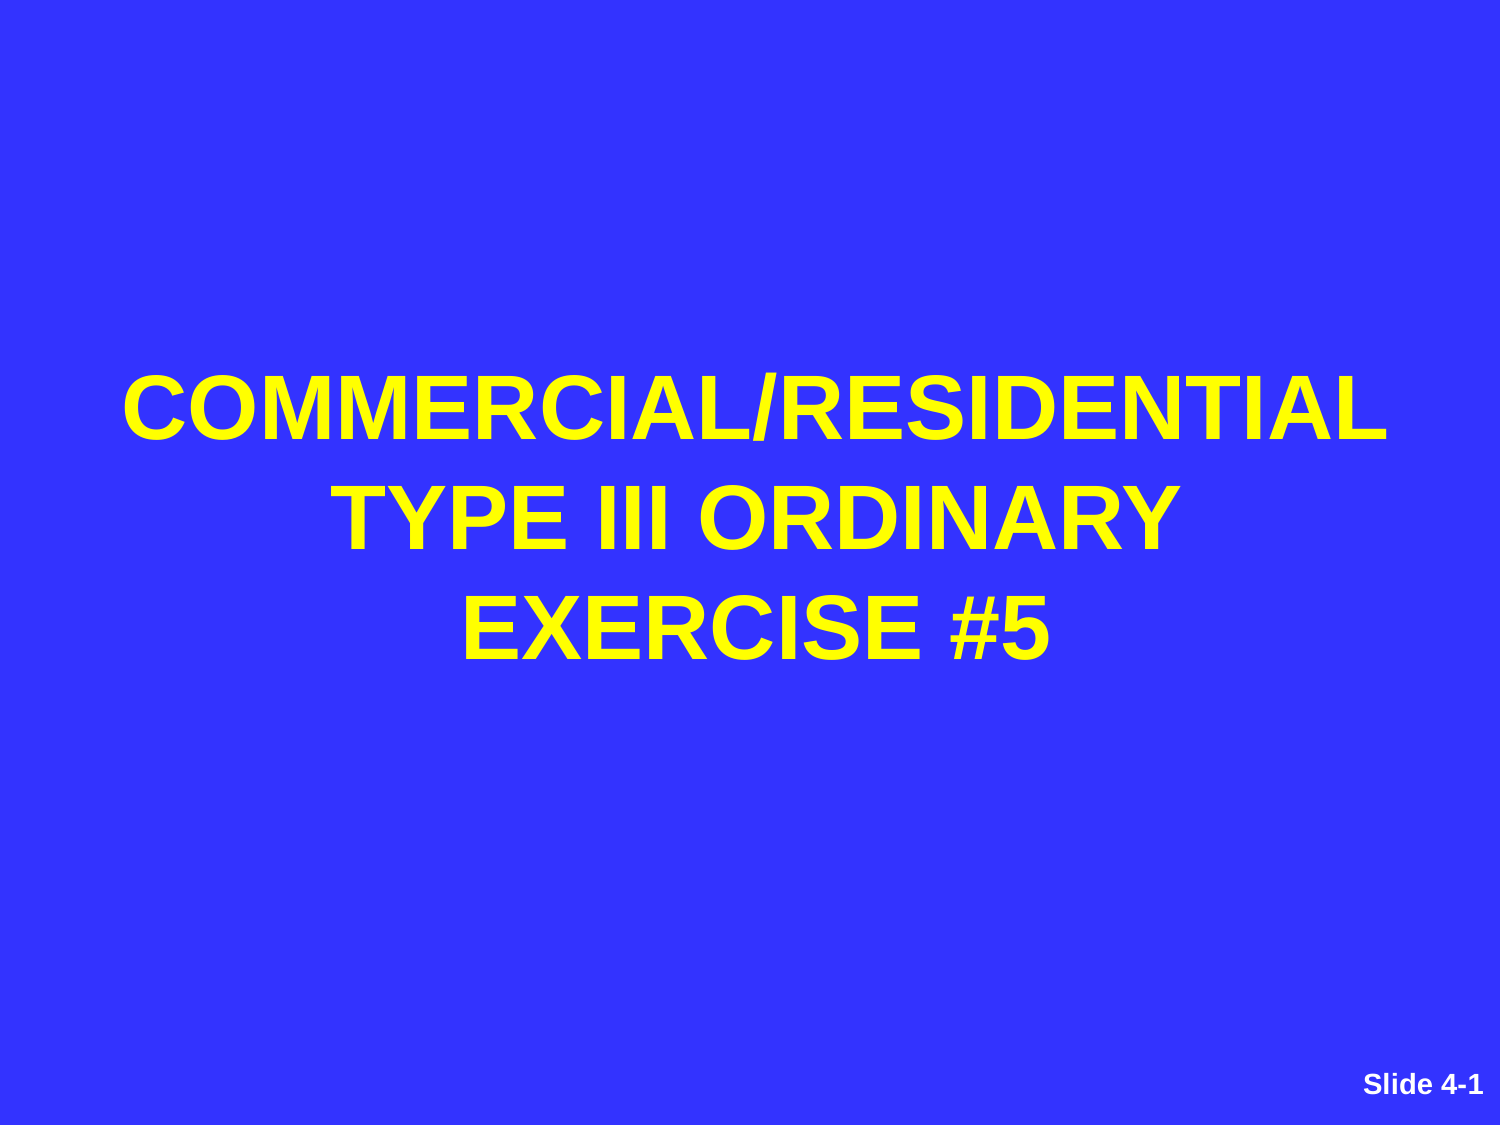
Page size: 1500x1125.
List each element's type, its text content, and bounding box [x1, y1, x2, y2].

slide_number Slide 4-111 [1148, 1057, 1499, 1125]
title COMMERCIAL/RESIDENTIAL TYPE III ORDINARY EXERCISE #5 [99, 287, 1413, 738]
